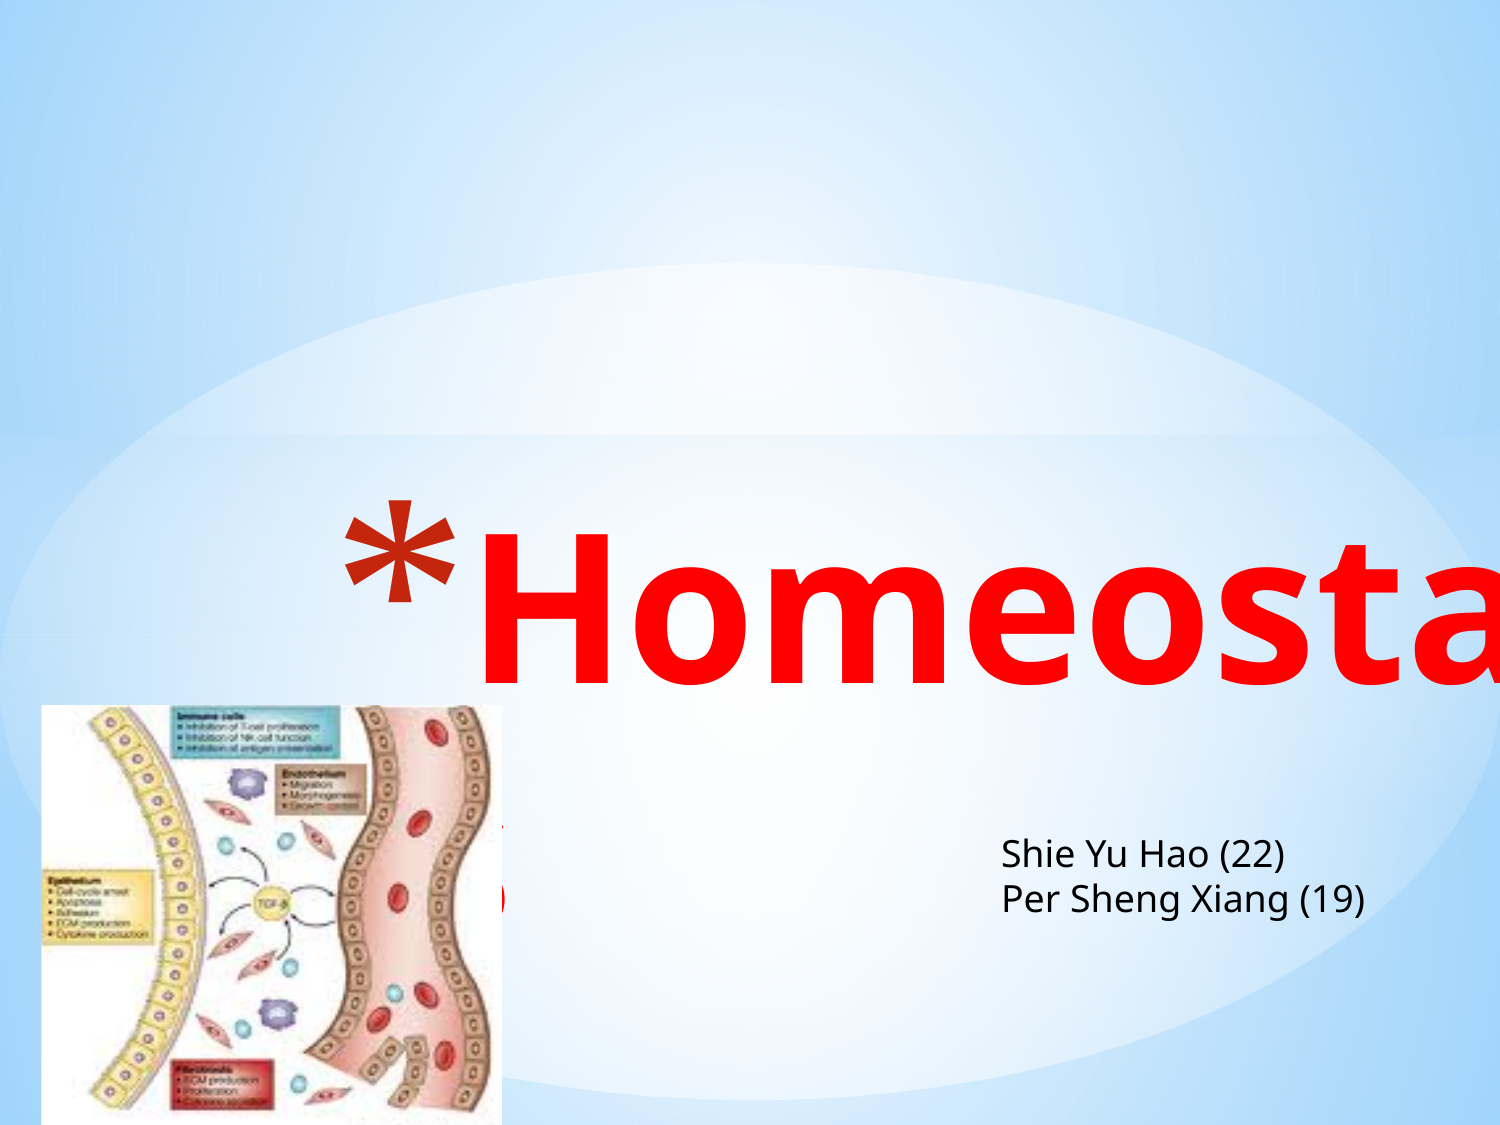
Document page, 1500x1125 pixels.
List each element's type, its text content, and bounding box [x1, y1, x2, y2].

text_box Shie Yu Hao (22) Per Sheng Xiang (19) [986, 822, 1447, 927]
title Homeostasis [289, 468, 1500, 728]
picture [41, 705, 503, 1125]
